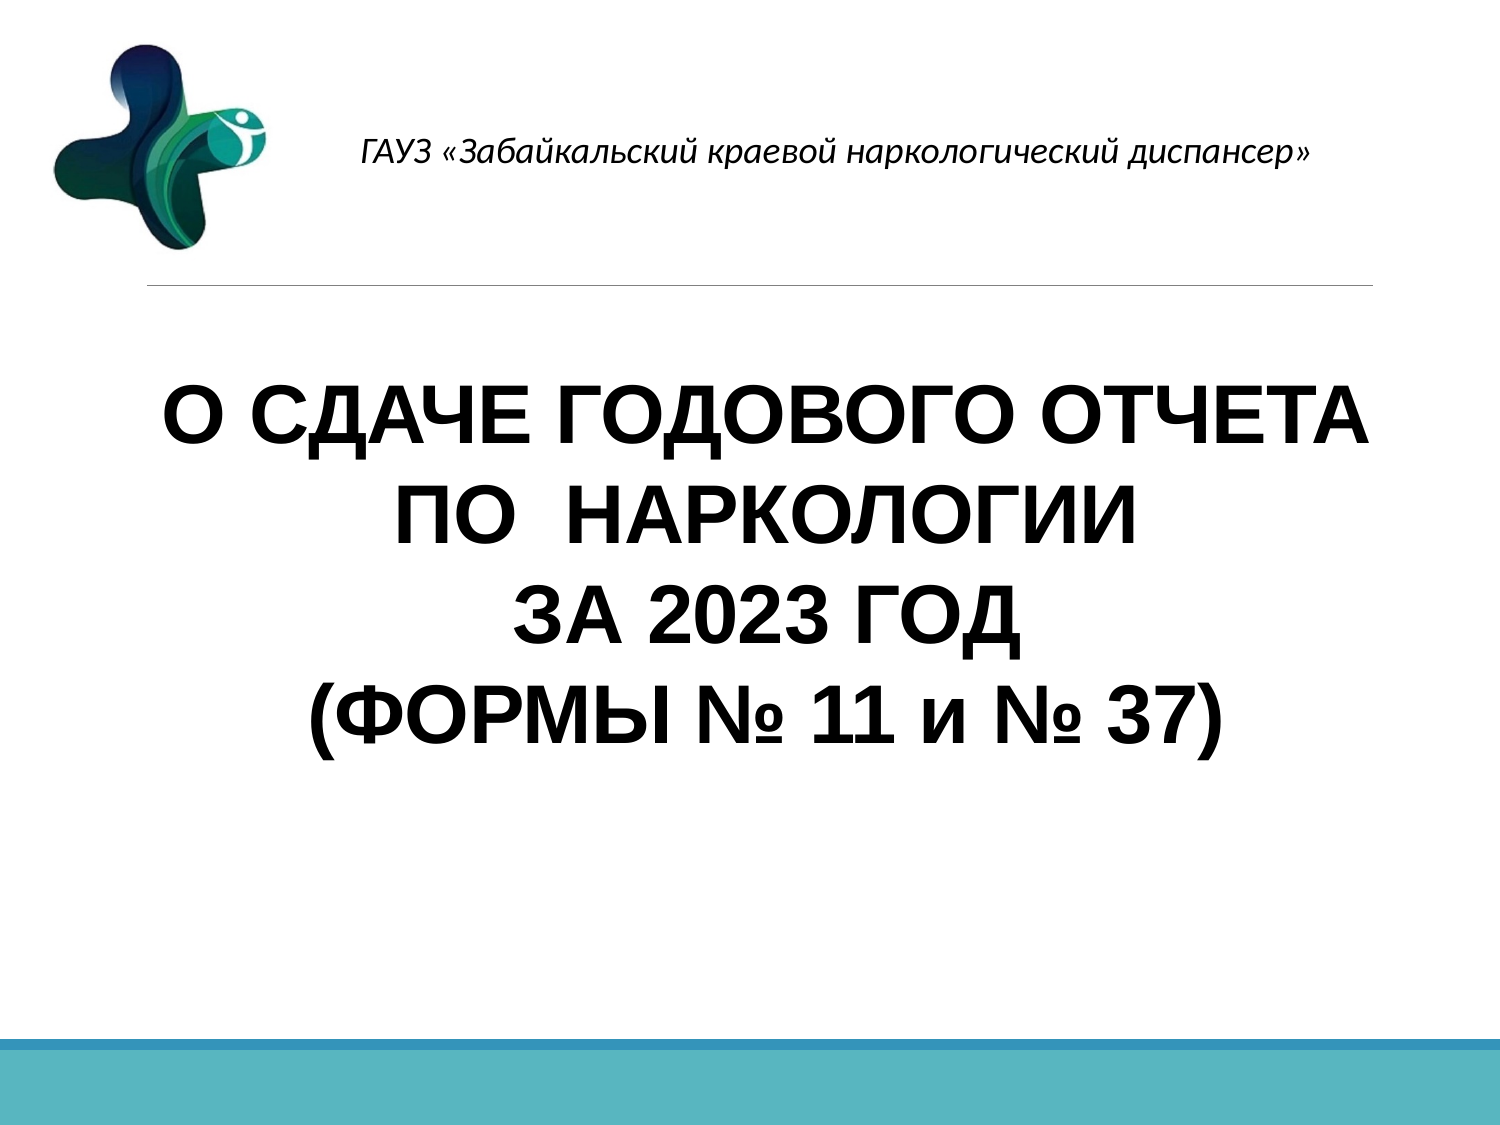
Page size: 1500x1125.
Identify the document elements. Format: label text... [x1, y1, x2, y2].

text_box ГАУЗ «Забайкальский краевой наркологический диспансер» [345, 118, 1329, 179]
picture [28, 18, 290, 280]
title О СДАЧЕ ГОДОВОГО ОТЧЕТА ПО НАРКОЛОГИИ ЗА 2023 ГОД (ФОРМЫ № 11 и № 37) [76, 234, 1387, 860]
